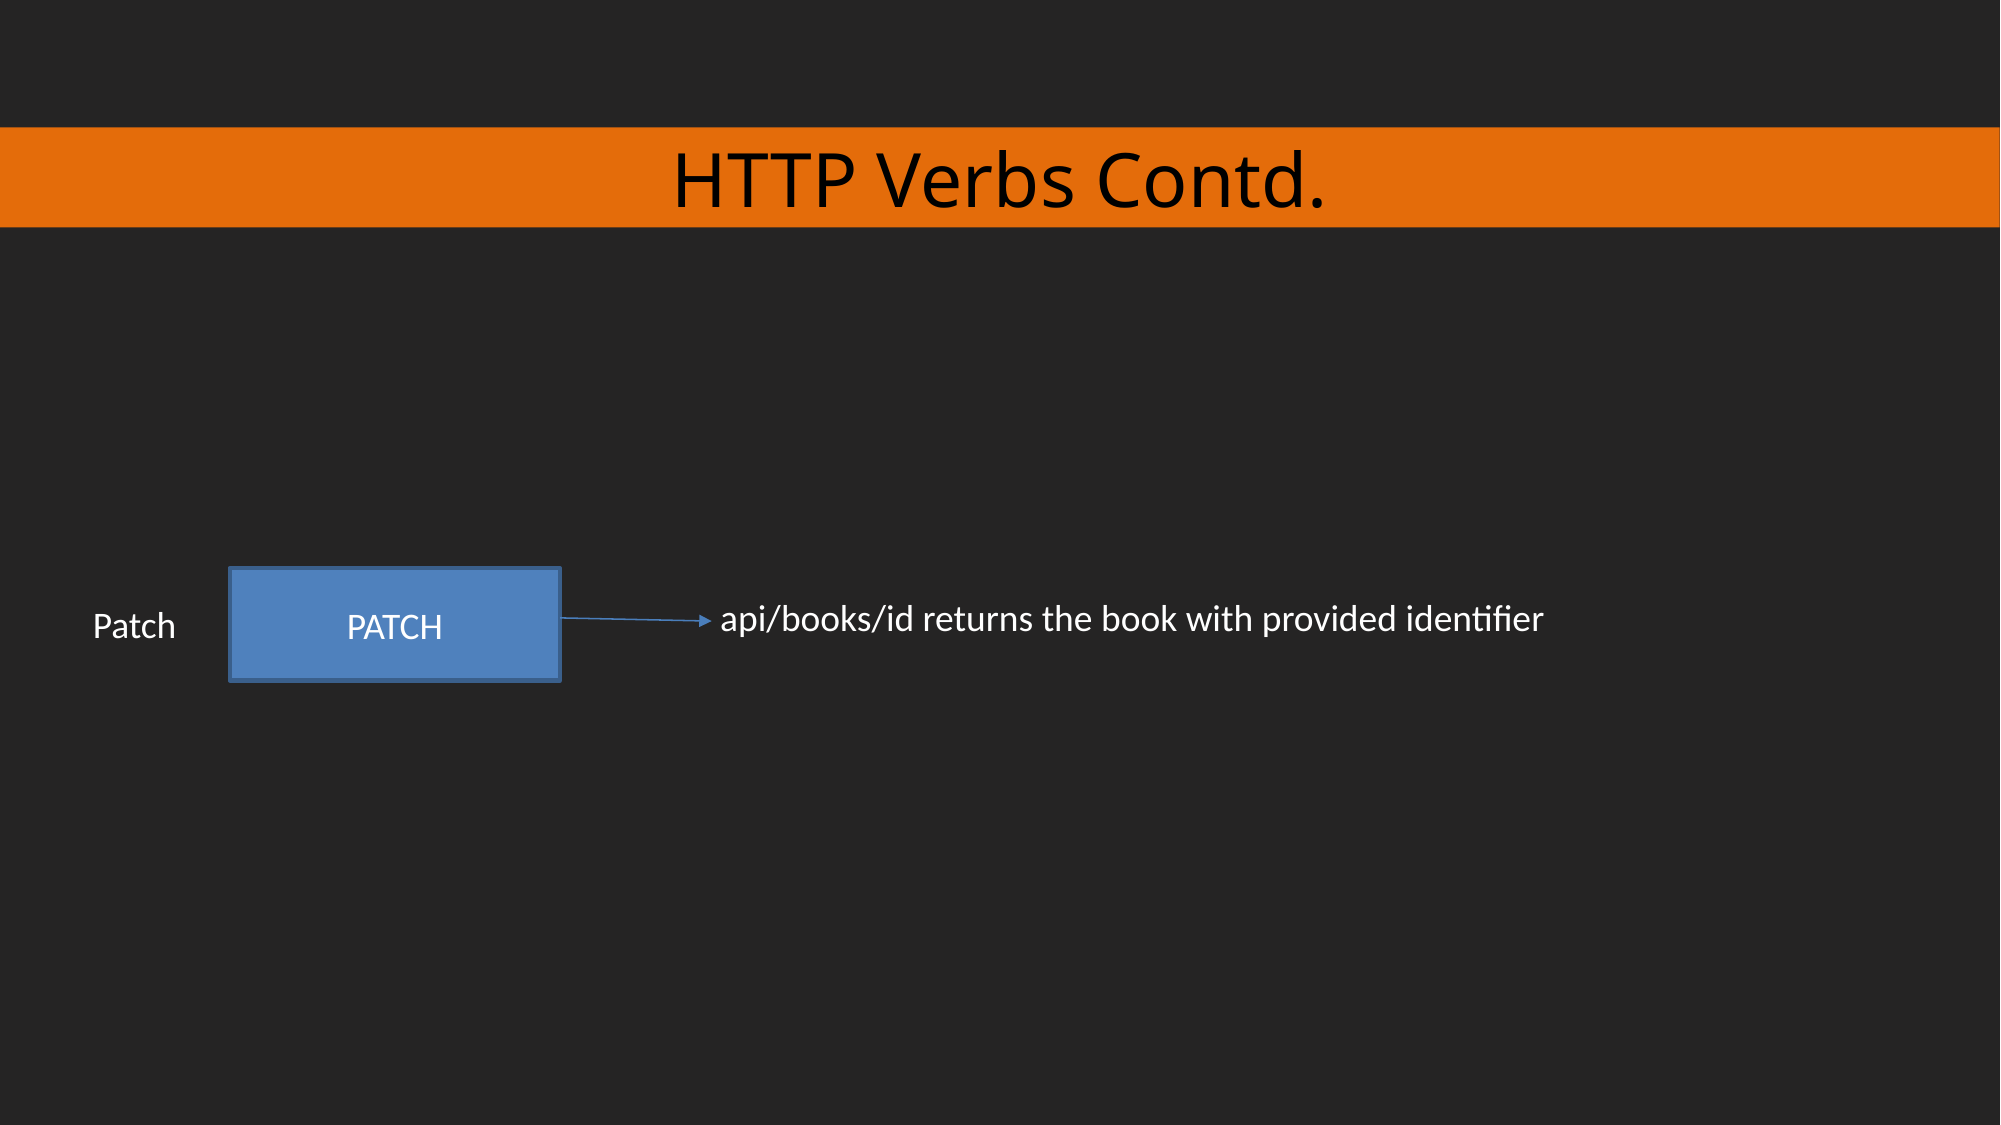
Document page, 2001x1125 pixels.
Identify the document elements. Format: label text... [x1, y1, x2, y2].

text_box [559, 617, 712, 622]
text_box api/books/id returns the book with provided identifier [705, 586, 1587, 647]
text_box Patch [78, 594, 230, 654]
text_box PATCH [228, 566, 562, 683]
text_box HTTP Verbs Contd. [0, 127, 2000, 228]
